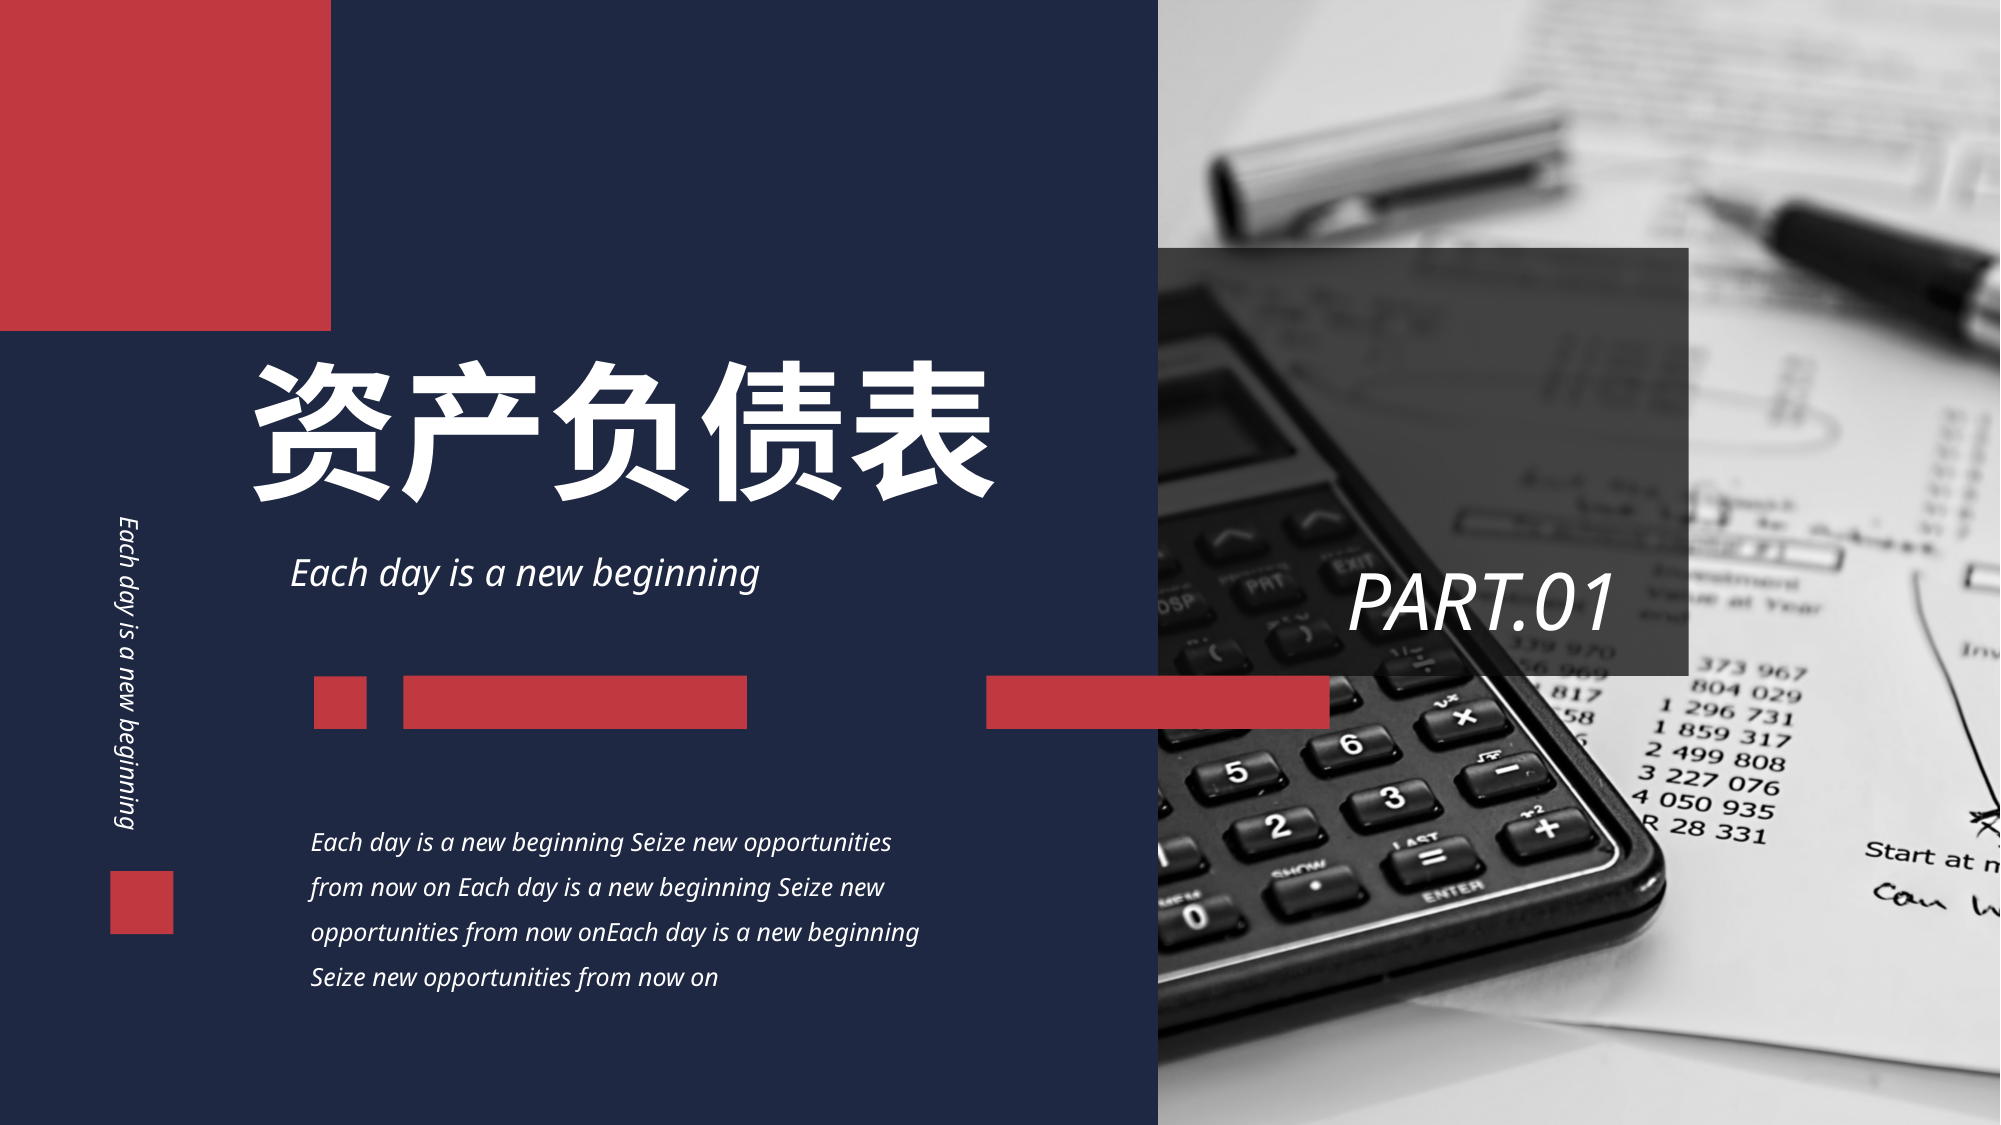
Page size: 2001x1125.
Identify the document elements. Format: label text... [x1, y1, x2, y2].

text_box Each day is a new beginning Seize new opportunities from now on Each day is a new beginning Seize new opportunities from now onEach day is a new beginning Seize new opportunities from now on [302, 807, 937, 996]
text_box [0, 0, 332, 332]
text_box Each day is a new beginning [275, 541, 1157, 602]
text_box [110, 476, 174, 935]
text_box 资产负债表 [234, 330, 1157, 526]
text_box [314, 675, 1330, 729]
picture [1157, 0, 2000, 1125]
